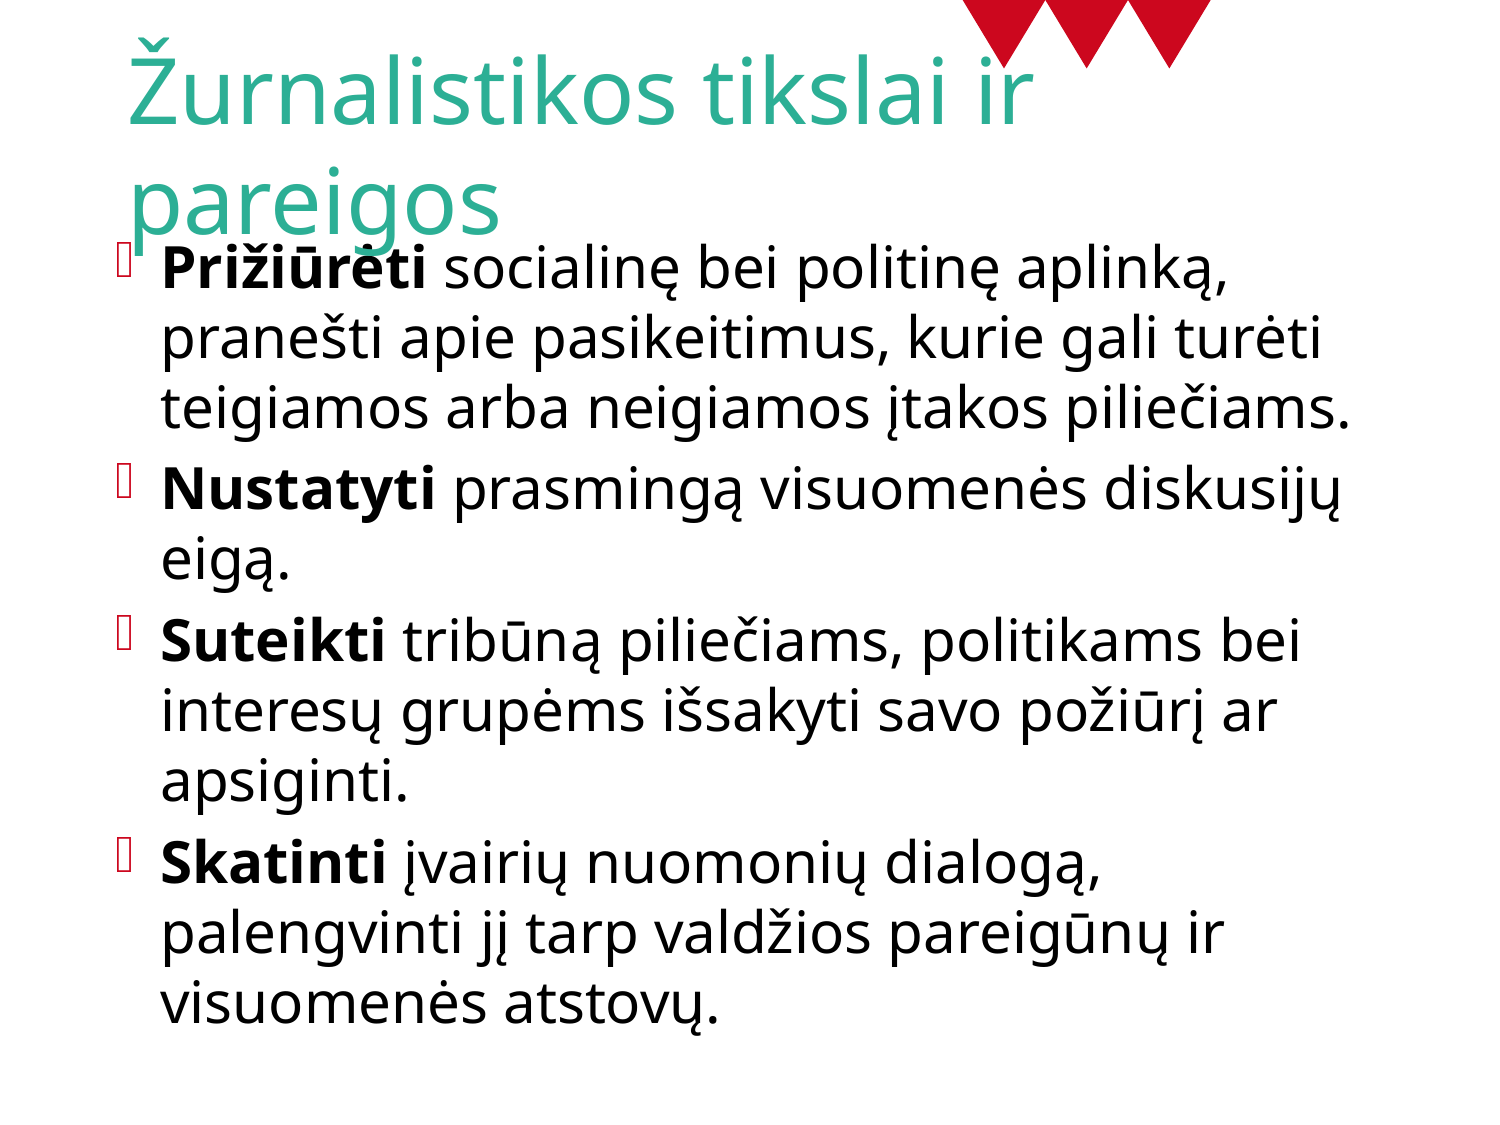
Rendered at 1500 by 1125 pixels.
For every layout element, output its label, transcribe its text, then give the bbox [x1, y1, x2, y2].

title Žurnalistikos tikslai ir pareigos [112, 66, 1388, 220]
list Prižiūrėti socialinę bei politinę aplinką, pranešti apie pasikeitimus, kurie gali turėti teigiamos arba neigiamos įtakos piliečiams. Nustatyti prasmingą visuomenės diskusijų eigą. Suteikti tribūną piliečiams, politikams bei interesų grupėms išsakyti savo požiūrį ar apsiginti. Skatinti įvairių nuomonių dialogą, palengvinti jį tarp valdžios pareigūnų ir visuomenės atstovų. [100, 222, 1400, 972]
